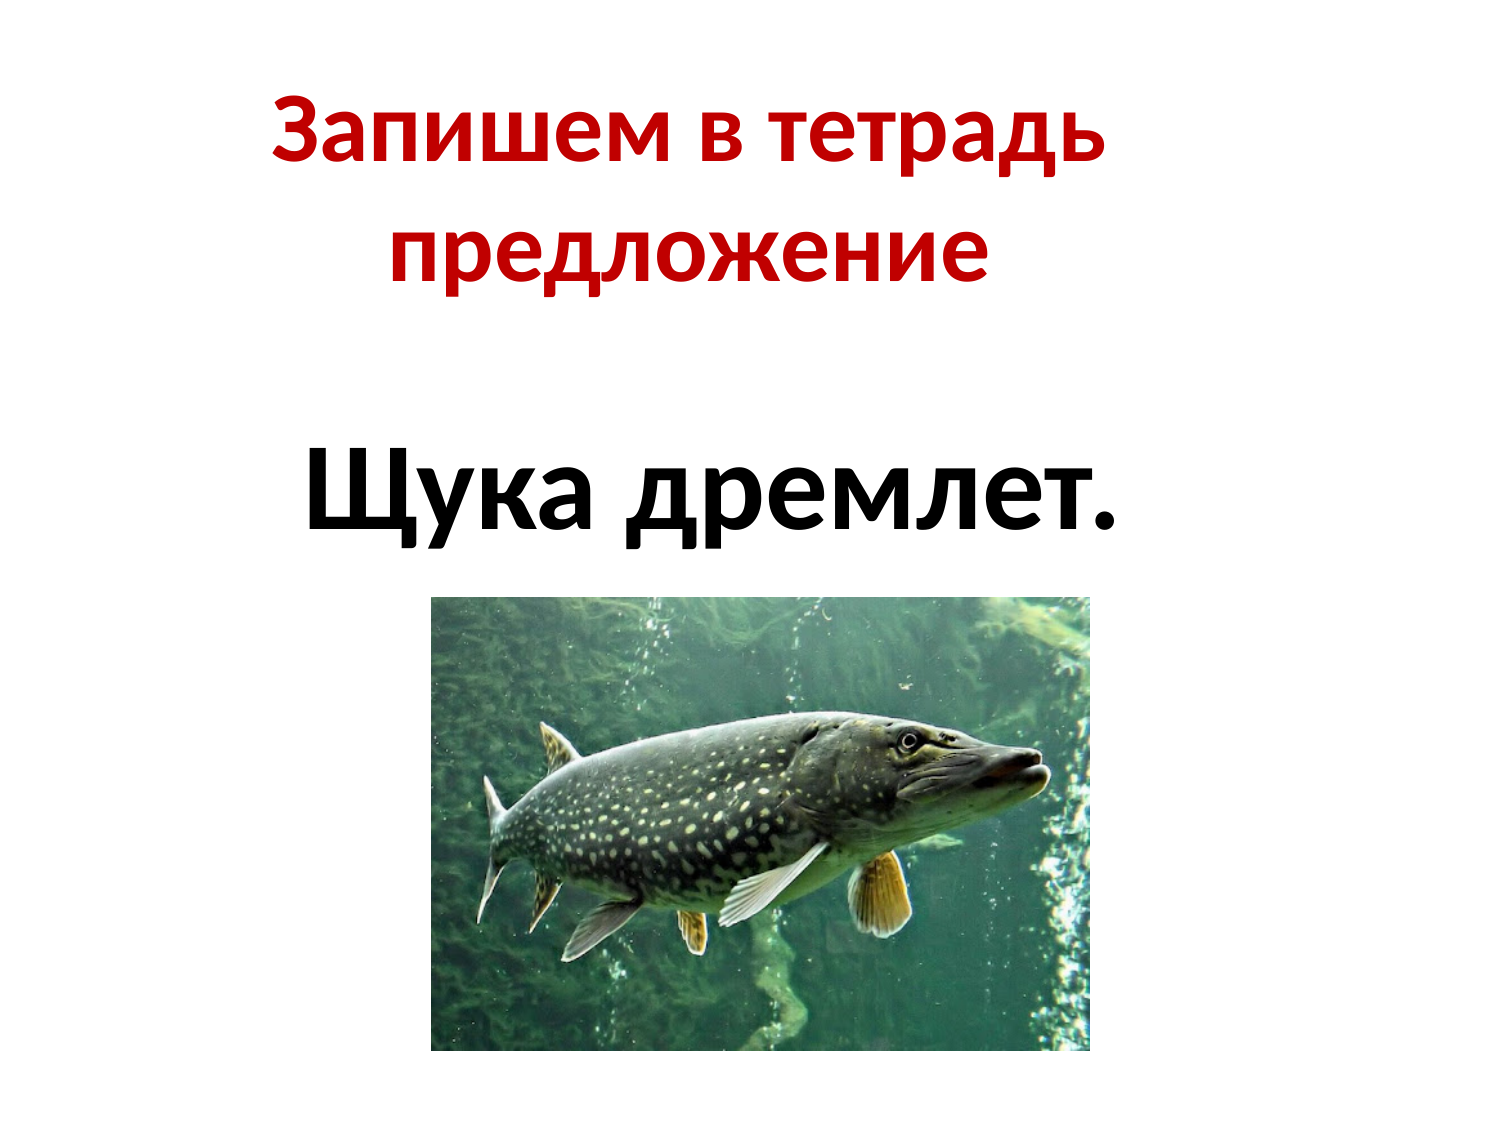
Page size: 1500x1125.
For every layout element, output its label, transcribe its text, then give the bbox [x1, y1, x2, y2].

text_box Щука дремлет. [218, 397, 1208, 862]
text_box Запишем в тетрадь предложение [76, 54, 1302, 243]
picture [430, 597, 1090, 1051]
